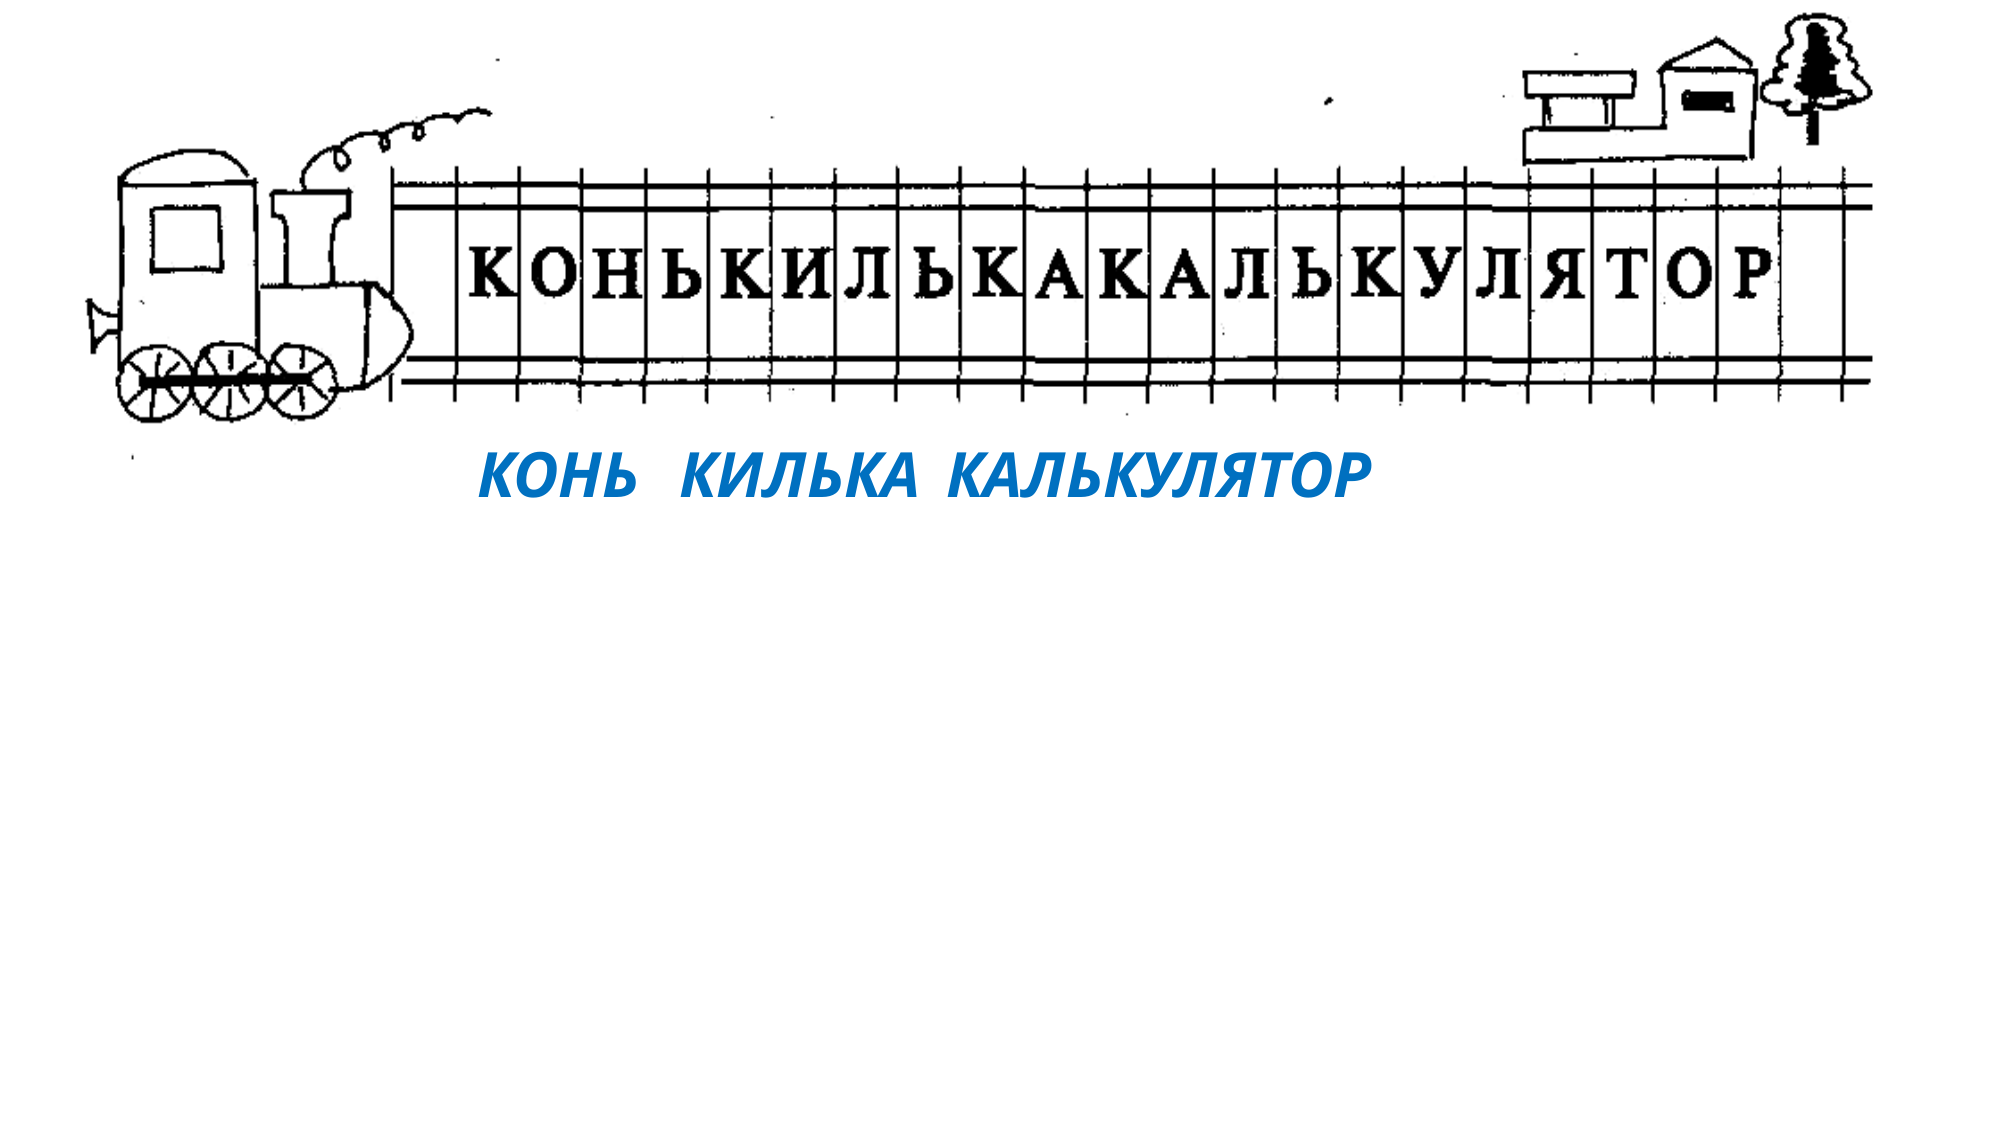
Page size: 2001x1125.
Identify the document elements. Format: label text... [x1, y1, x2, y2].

picture [0, 0, 1946, 478]
text_box КИЛЬКА [664, 478, 931, 526]
text_box КАЛЬКУЛЯТОР [931, 478, 1394, 526]
text_box КОНЬ [461, 478, 664, 526]
